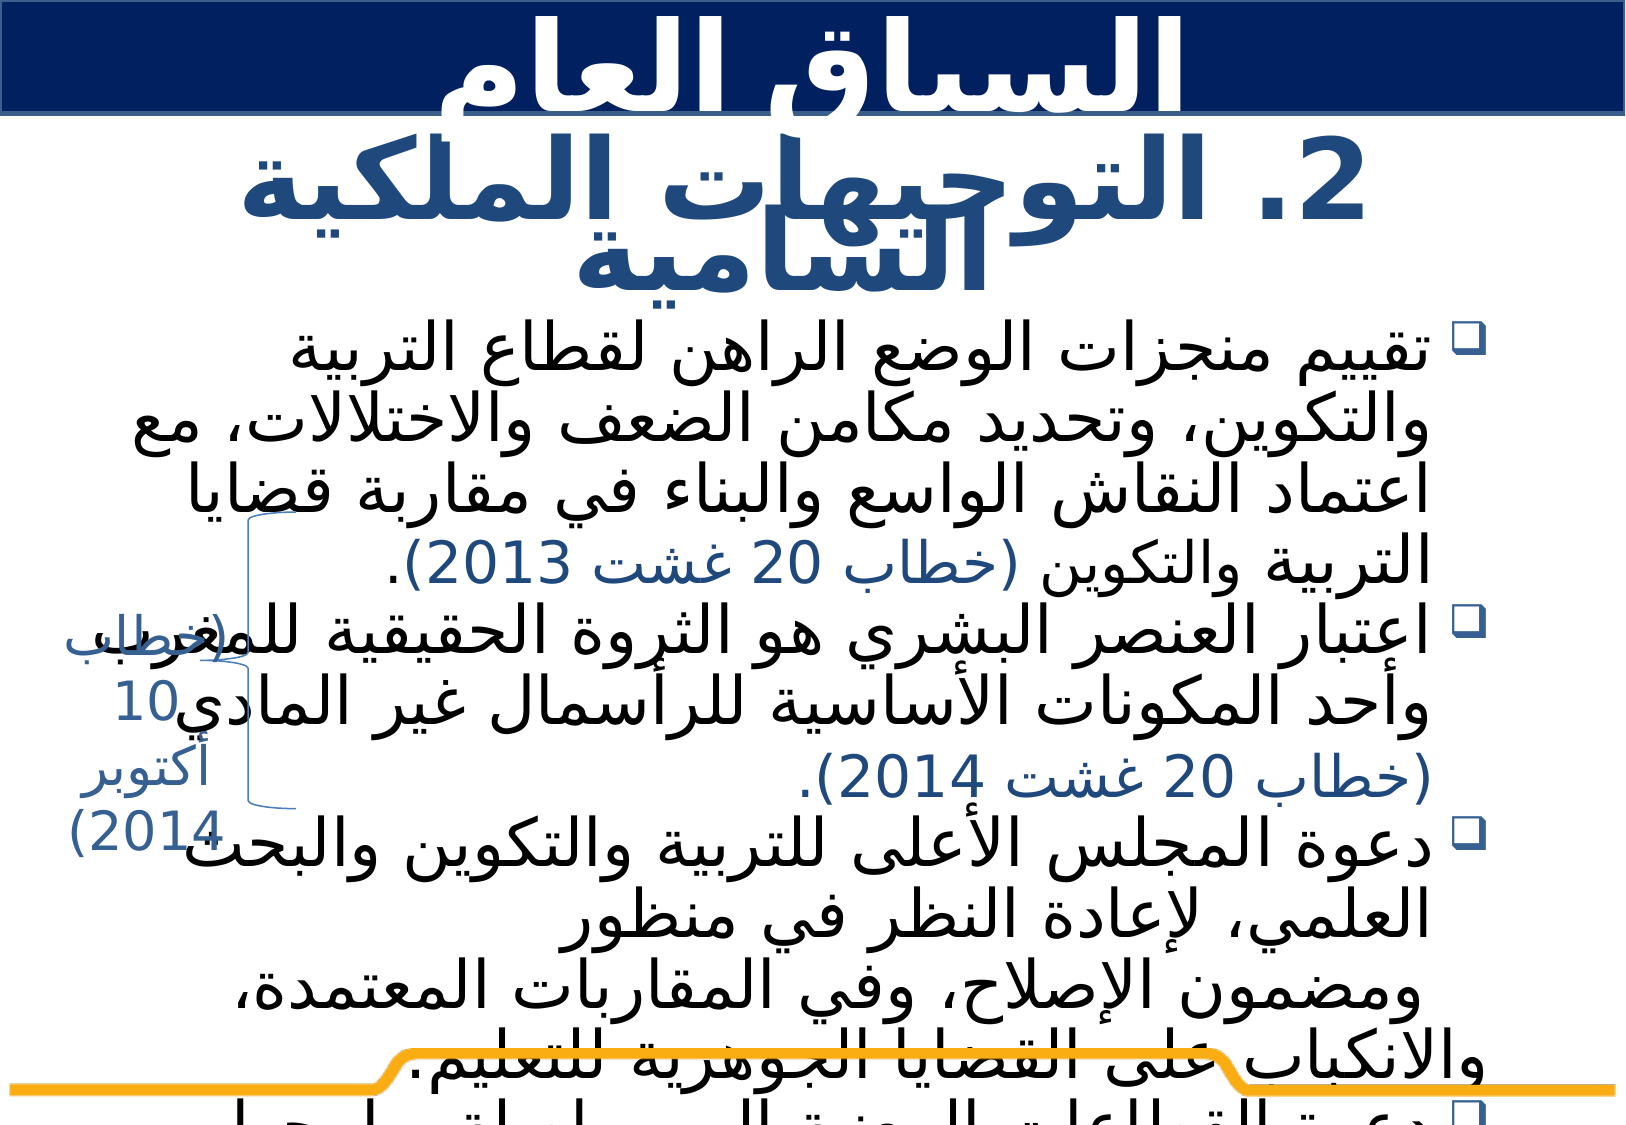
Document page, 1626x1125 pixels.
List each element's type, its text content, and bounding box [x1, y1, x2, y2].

text_box [247, 511, 296, 810]
text_box (خطاب 10 أكتوبر 2014) [33, 594, 261, 739]
text_box السياق العام [0, 0, 1625, 145]
picture [9, 1048, 1616, 1098]
text_box 2. التوجيهات الملكية السامية تقييم منجزات الوضع الراهن لقطاع التربية والتكوين، وتحديد مكامن الضعف والاختلالات، مع اعتماد النقاش الواسع والبناء في مقاربة قضايا التربية والتكوين (خطاب 20 غشت 2013). اعتبار العنصر البشري هو الثروة الحقيقية للمغرب وأحد المكونات الأساسية للرأسمال غير المادي (خطاب 20 غشت 2014). دعوة المجلس الأعلى للتربية والتكوين والبحث العلمي، لإعادة النظر في منظور ومضمون الإصلاح، وفي المقاربات المعتمدة، والانكباب على القضايا الجوهرية للتعليم. دعوة القطاعات المعنية إلى مواصلة برامجها الإصلاحية دون توقف أو انتظار. التأكيد على ضرورة تجاوز الخلافات الإيديولوجية التي تعيق الإصلاح. ضرورة تمكين الأجيال القادمة من منظومة تربوية تتجاوز عملية «التراكم ونقل المعرفة» للانتقال إلى تشجيع روح الإبداع والابتكار والتفاعل (الرسالة الملكية الموجهة إلى المشاركين في الدورة الخامسة للقمة العالمية لريادة الأعمال – 20 نونبر 2014). [0, 162, 1625, 1125]
